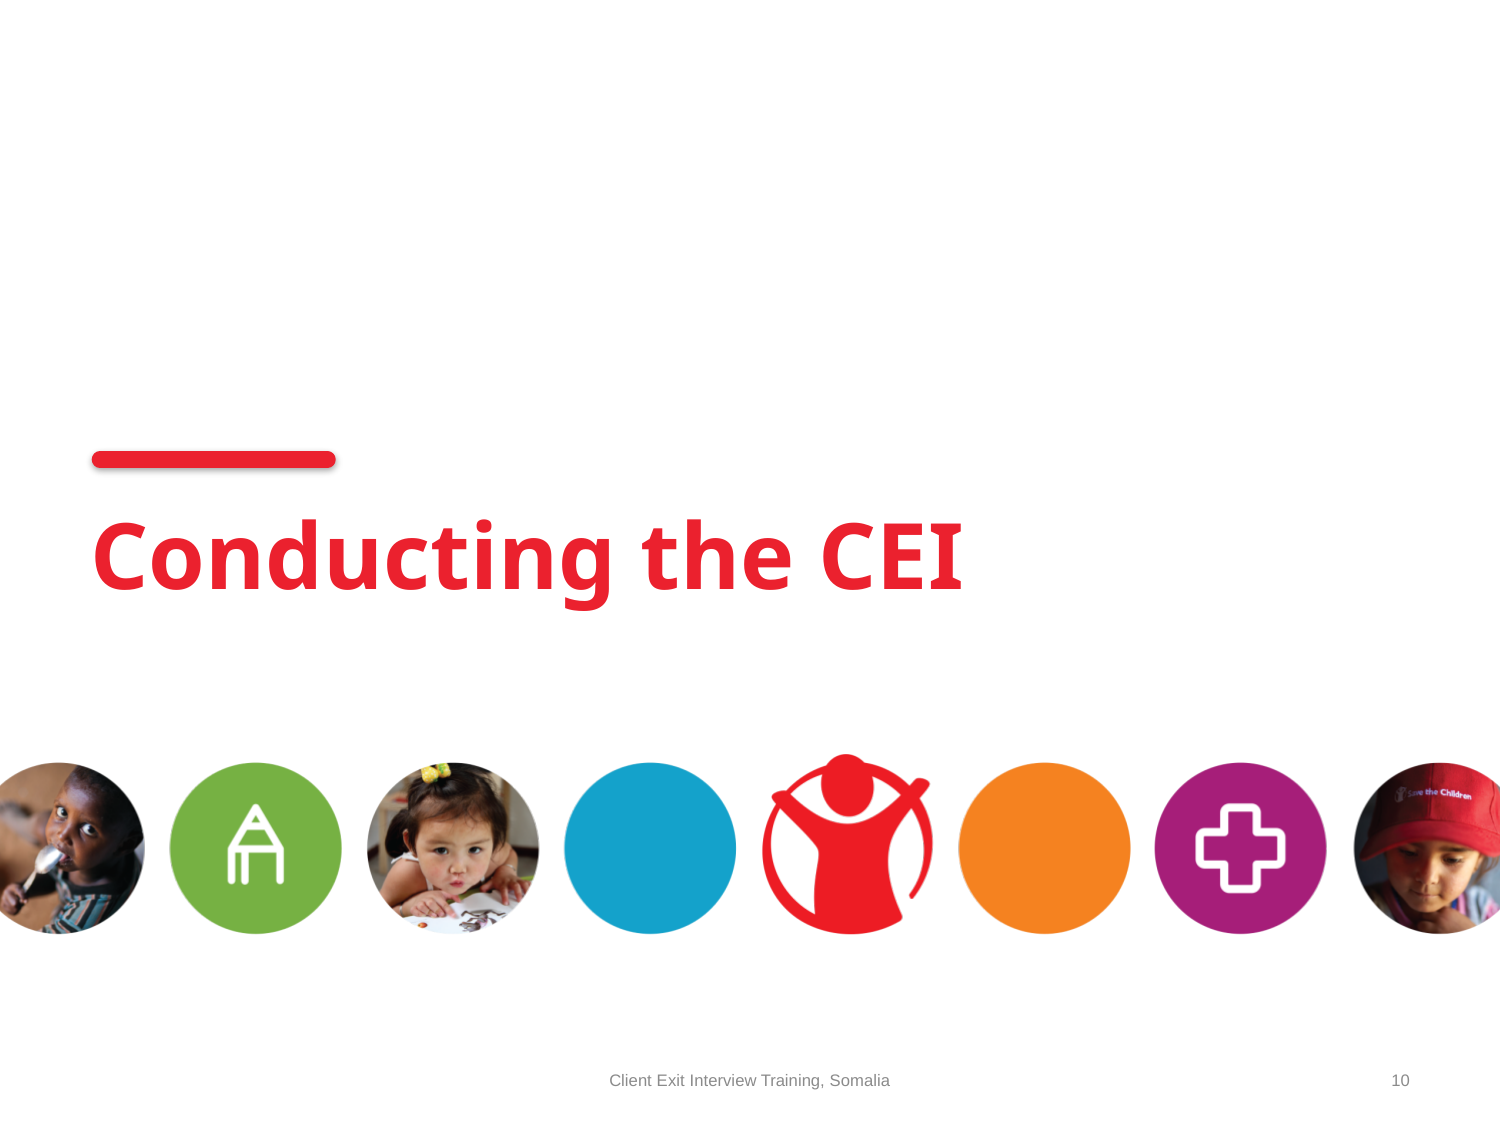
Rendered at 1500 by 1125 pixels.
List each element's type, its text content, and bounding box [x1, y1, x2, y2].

title Conducting the CEI [75, 521, 1425, 615]
picture [0, 753, 1500, 936]
slide_number 10 [1074, 1064, 1425, 1095]
footer Client Exit Interview Training, Somalia [512, 1064, 988, 1095]
